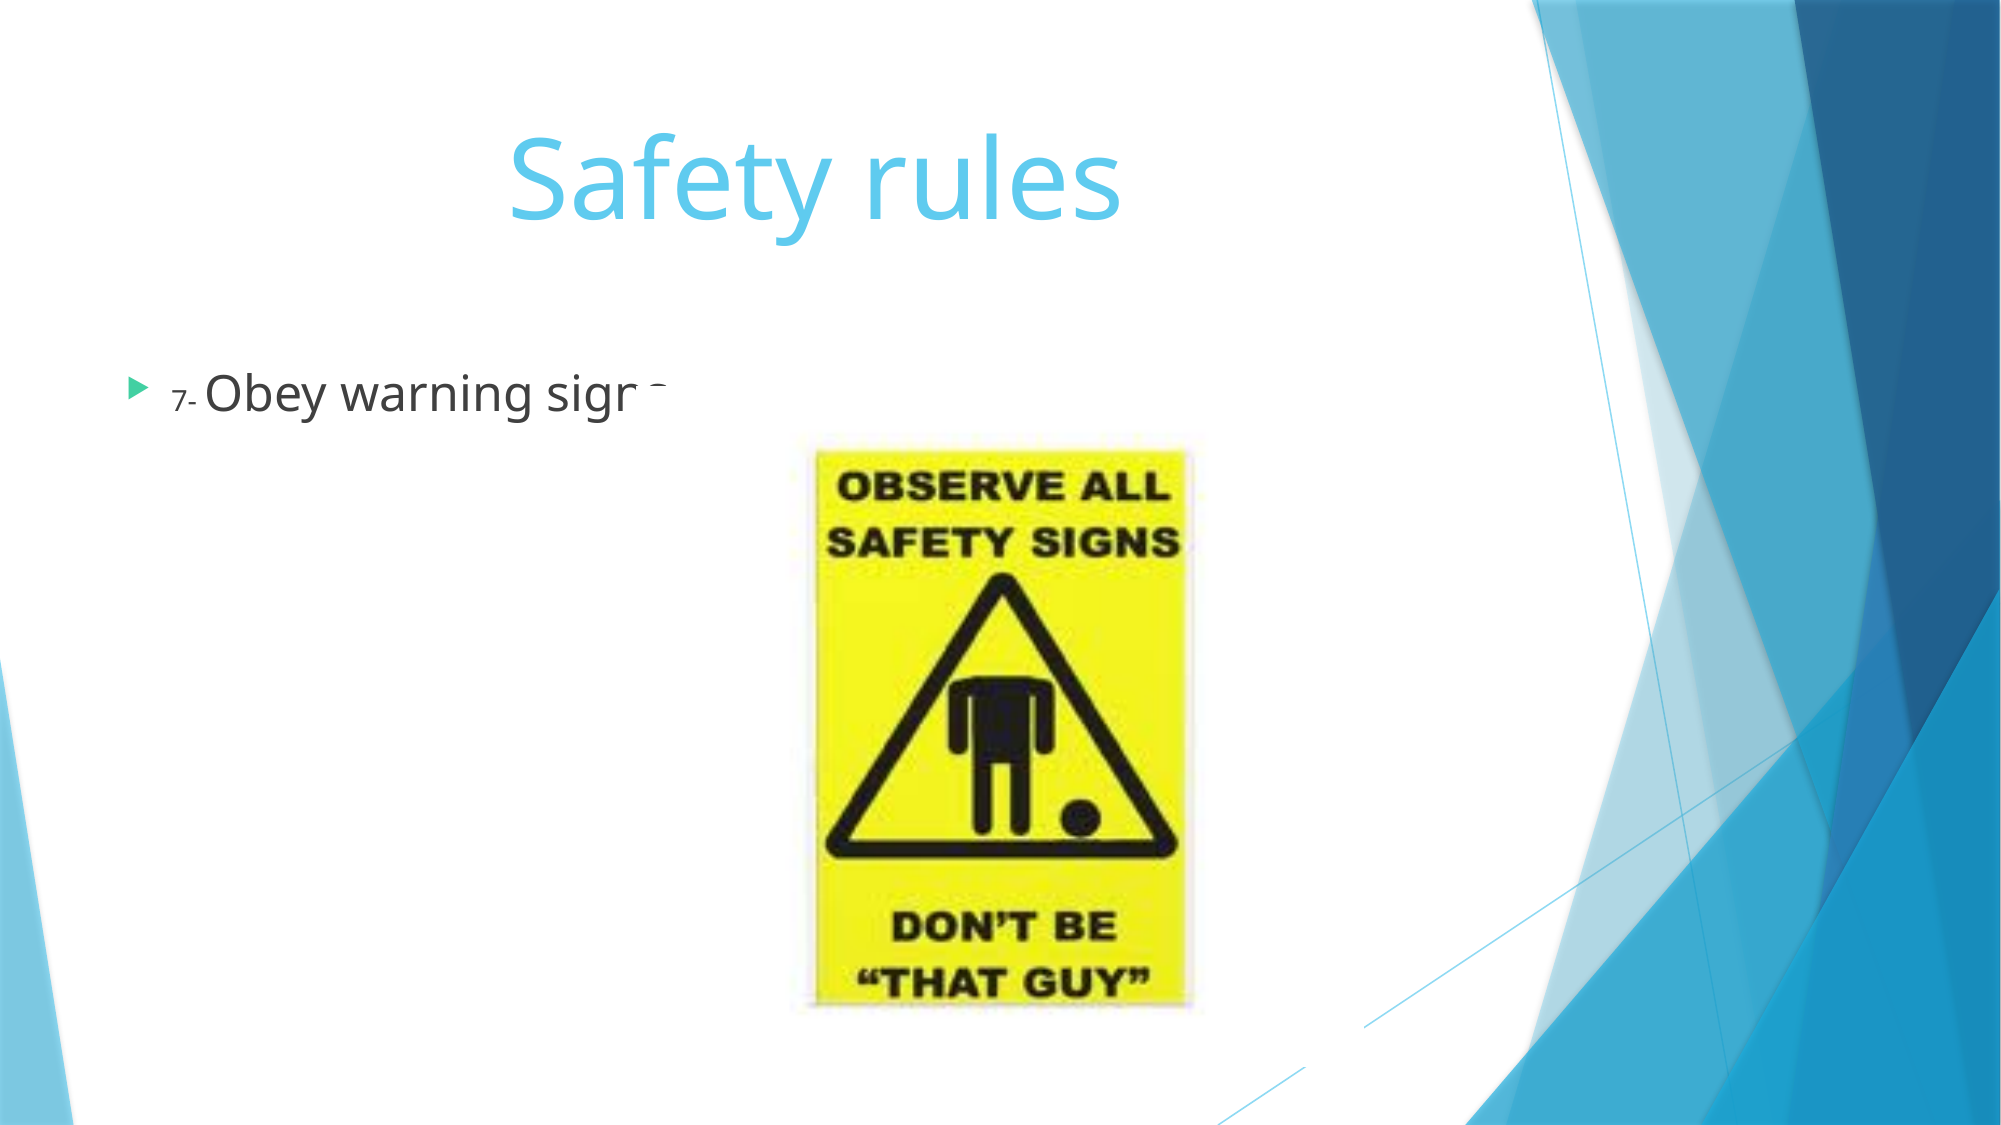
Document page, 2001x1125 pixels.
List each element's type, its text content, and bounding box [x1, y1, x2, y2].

title Safety rules [111, 99, 1522, 317]
picture [636, 386, 1364, 1067]
list 7- Obey warning signs. [111, 354, 1522, 992]
